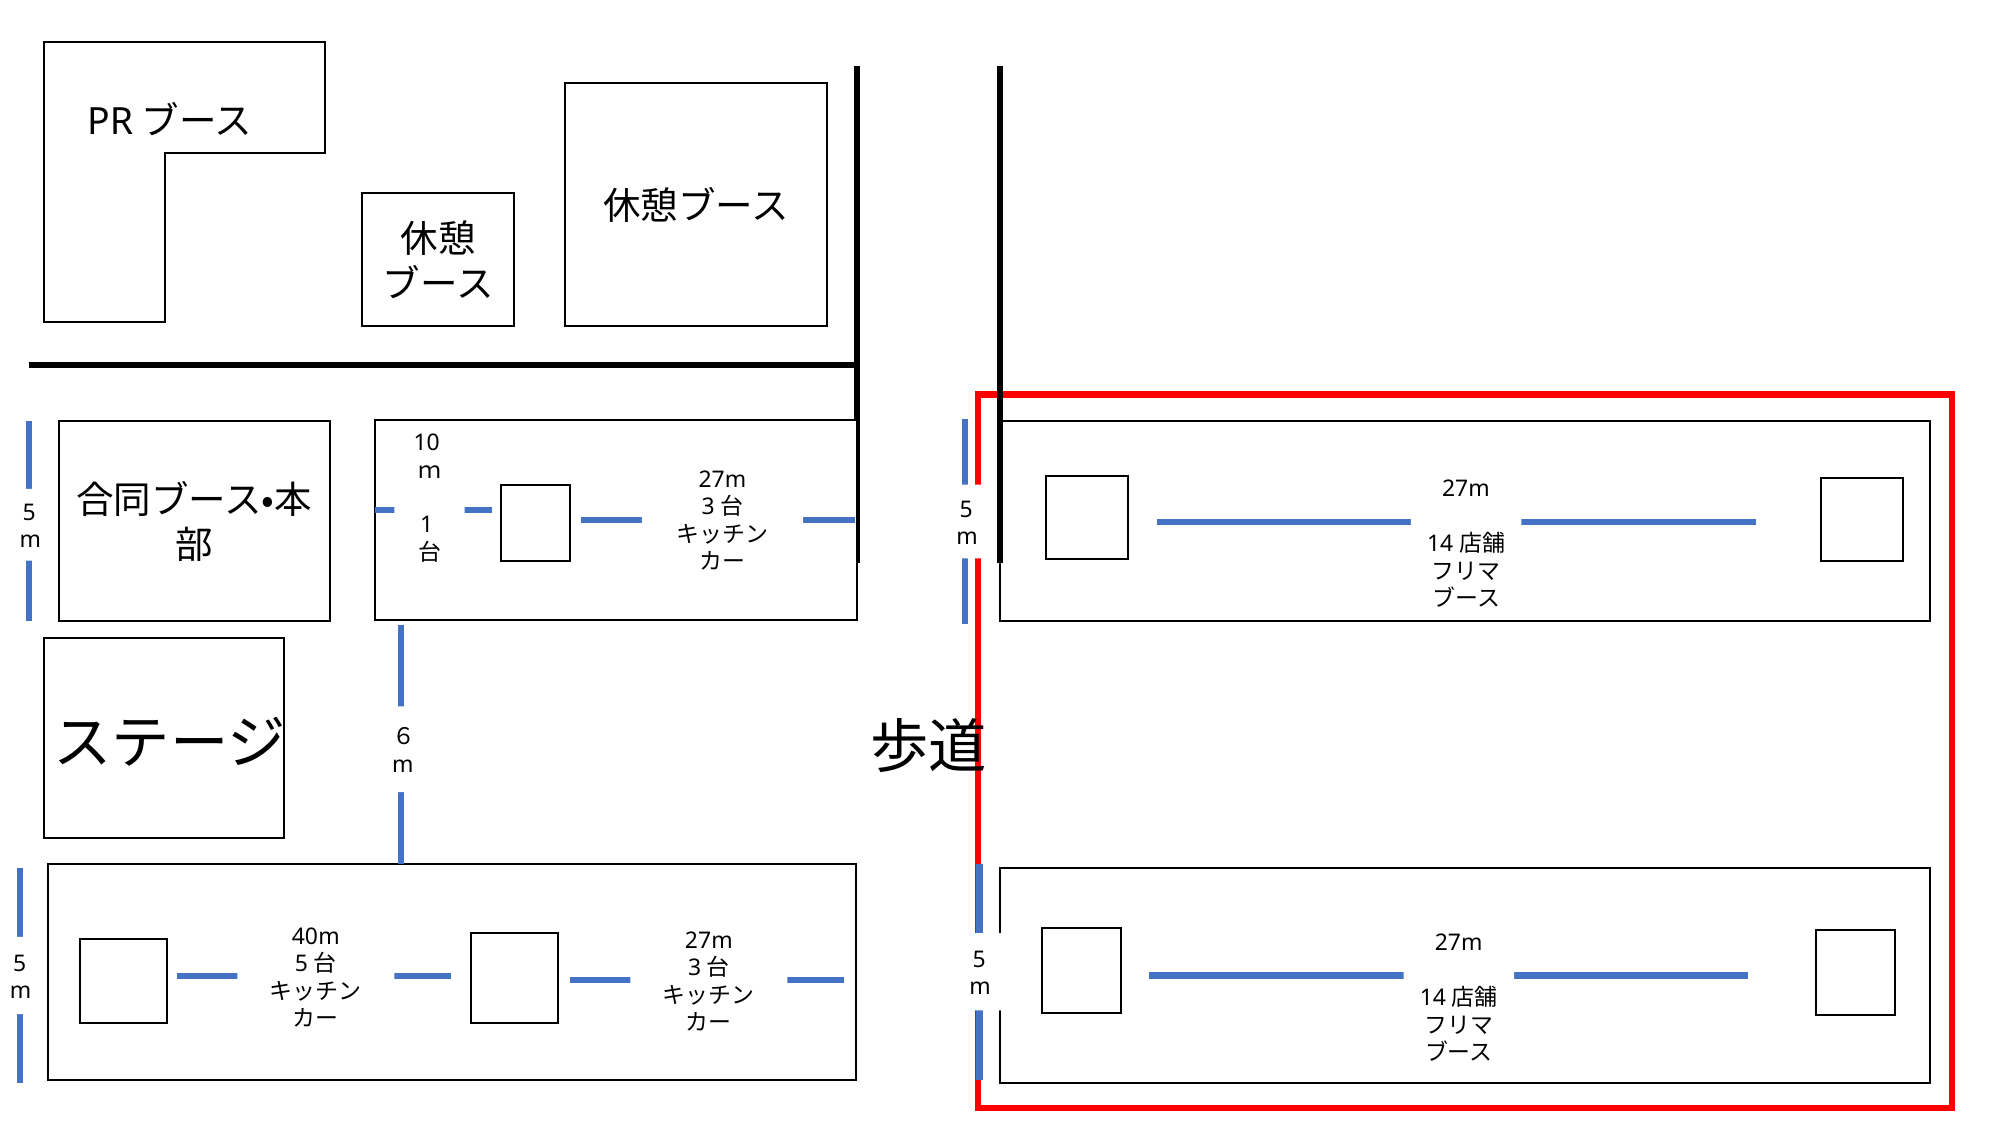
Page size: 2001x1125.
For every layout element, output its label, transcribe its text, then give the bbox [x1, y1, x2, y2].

text_box [750, 863, 857, 1081]
text_box 歩道 [856, 701, 1003, 787]
text_box 合同ブース・本部 [58, 420, 331, 622]
text_box [1045, 475, 1129, 560]
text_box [4, 420, 54, 621]
text_box [977, 393, 1413, 867]
text_box [374, 419, 676, 621]
text_box [43, 783, 285, 839]
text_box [664, 843, 750, 1118]
text_box [1500, 420, 1931, 622]
text_box 休憩ブース [361, 192, 515, 327]
text_box [43, 41, 326, 323]
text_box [1413, 243, 1500, 842]
text_box [357, 863, 664, 1081]
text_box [1405, 696, 1492, 1125]
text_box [954, 864, 1004, 1080]
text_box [676, 382, 761, 657]
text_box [0, 867, 45, 1084]
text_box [941, 418, 991, 625]
text_box PRブース [72, 89, 268, 149]
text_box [377, 624, 427, 865]
text_box [1815, 929, 1896, 1016]
text_box [1492, 867, 1931, 1084]
text_box [470, 932, 559, 1024]
text_box 休憩ブース [564, 82, 828, 327]
text_box [47, 863, 271, 1081]
text_box [1820, 477, 1904, 562]
text_box [43, 637, 285, 698]
text_box [977, 1080, 1405, 1109]
text_box [1041, 927, 1122, 1014]
text_box [999, 420, 1413, 622]
text_box [500, 484, 571, 562]
text_box [1492, 393, 1953, 1109]
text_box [271, 839, 357, 1114]
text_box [390, 451, 477, 569]
text_box ステージ [39, 698, 301, 783]
text_box [999, 867, 1405, 1084]
text_box [761, 419, 858, 621]
text_box [79, 938, 168, 1024]
